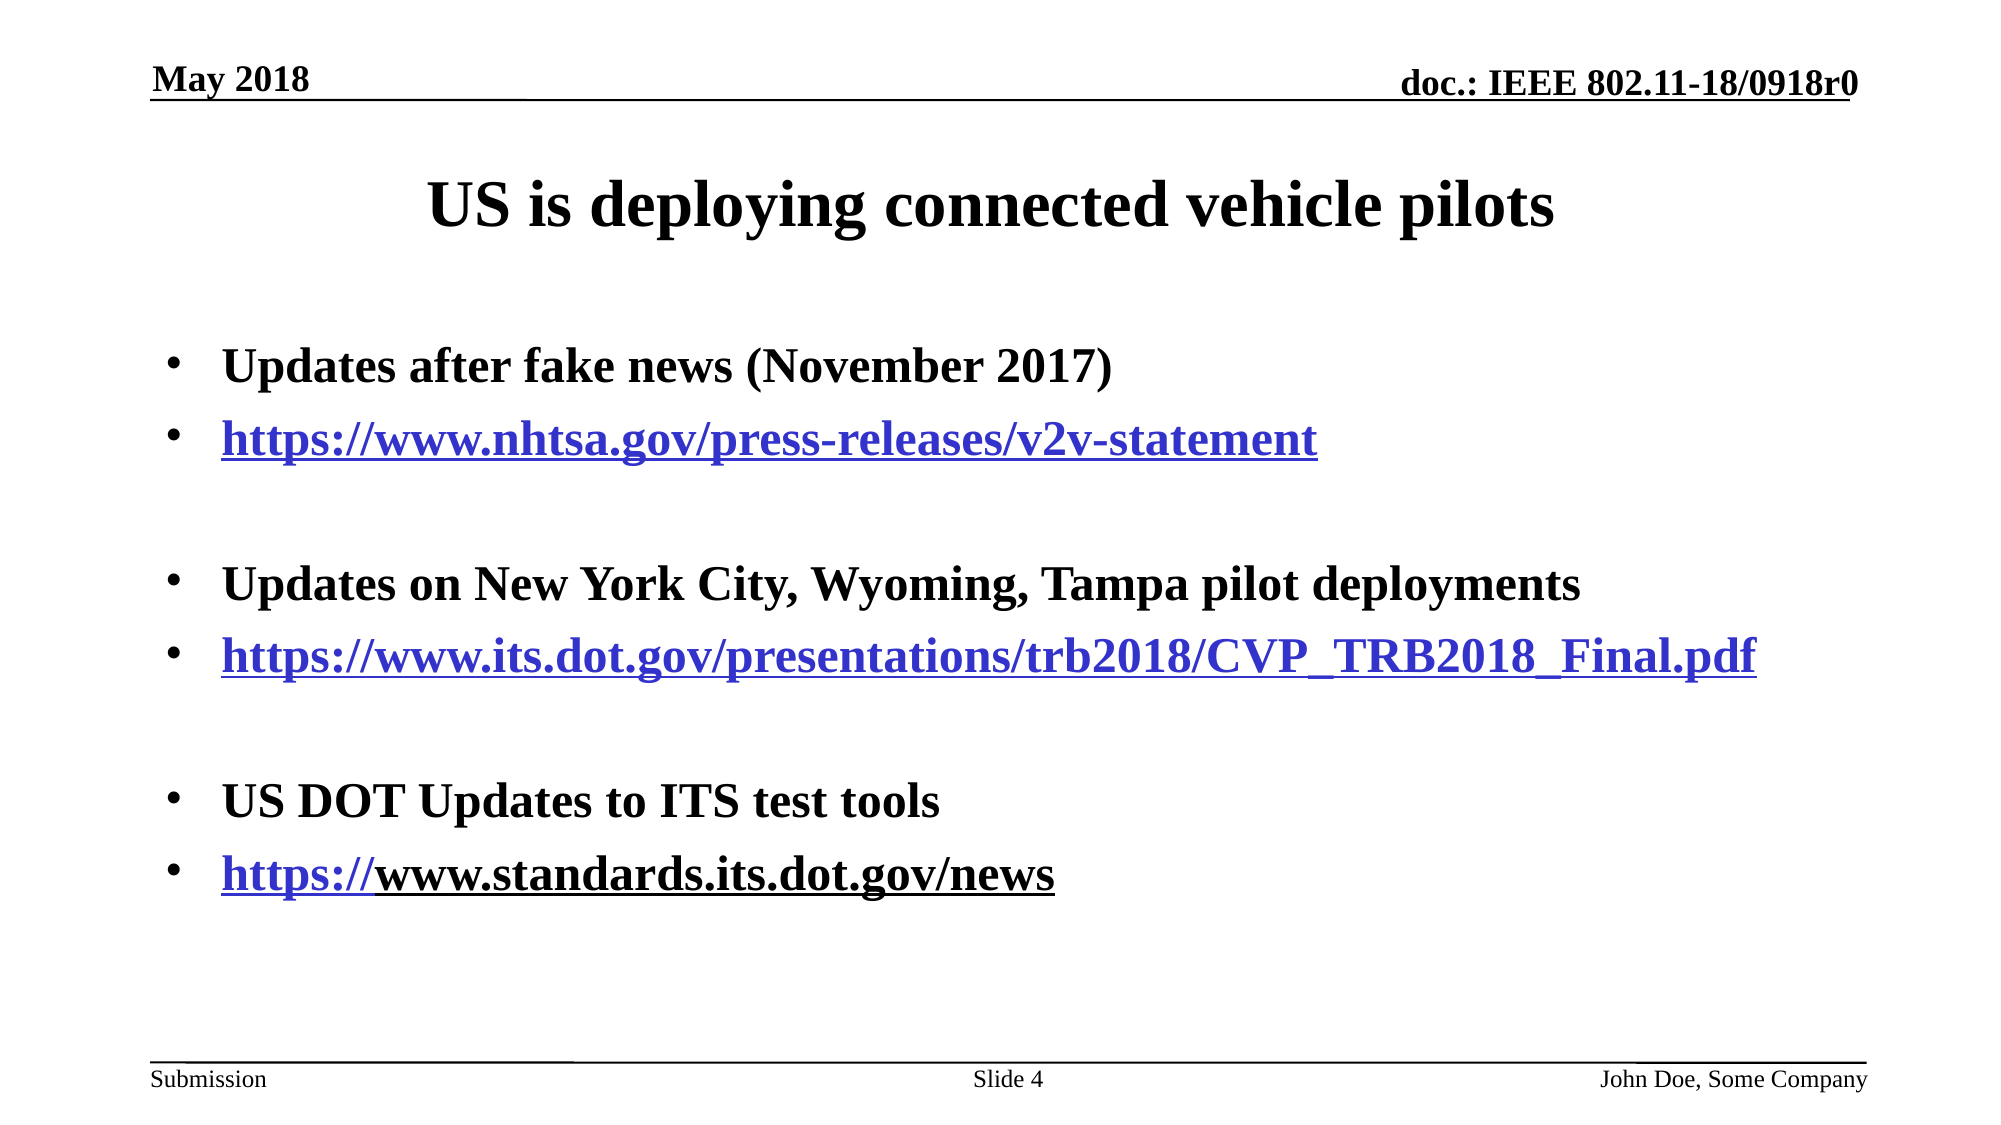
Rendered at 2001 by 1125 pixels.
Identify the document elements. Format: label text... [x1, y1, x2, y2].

slide_number Slide 4 [950, 1061, 1067, 1123]
list Updates after fake news (November 2017) https://www.nhtsa.gov/press-releases/v2v-statement Updates on New York City, Wyoming, Tampa pilot deployments https://www.its.dot.gov/presentations/trb2018/CVP_TRB2018_Final.pdf US DOT Updates to ITS test tools https://www.standards.its.dot.gov/news [149, 324, 1850, 1000]
title US is deploying connected vehicle pilots [149, 112, 1850, 288]
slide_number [152, 54, 563, 100]
footer John Doe, Some Company [1171, 1061, 1869, 1093]
